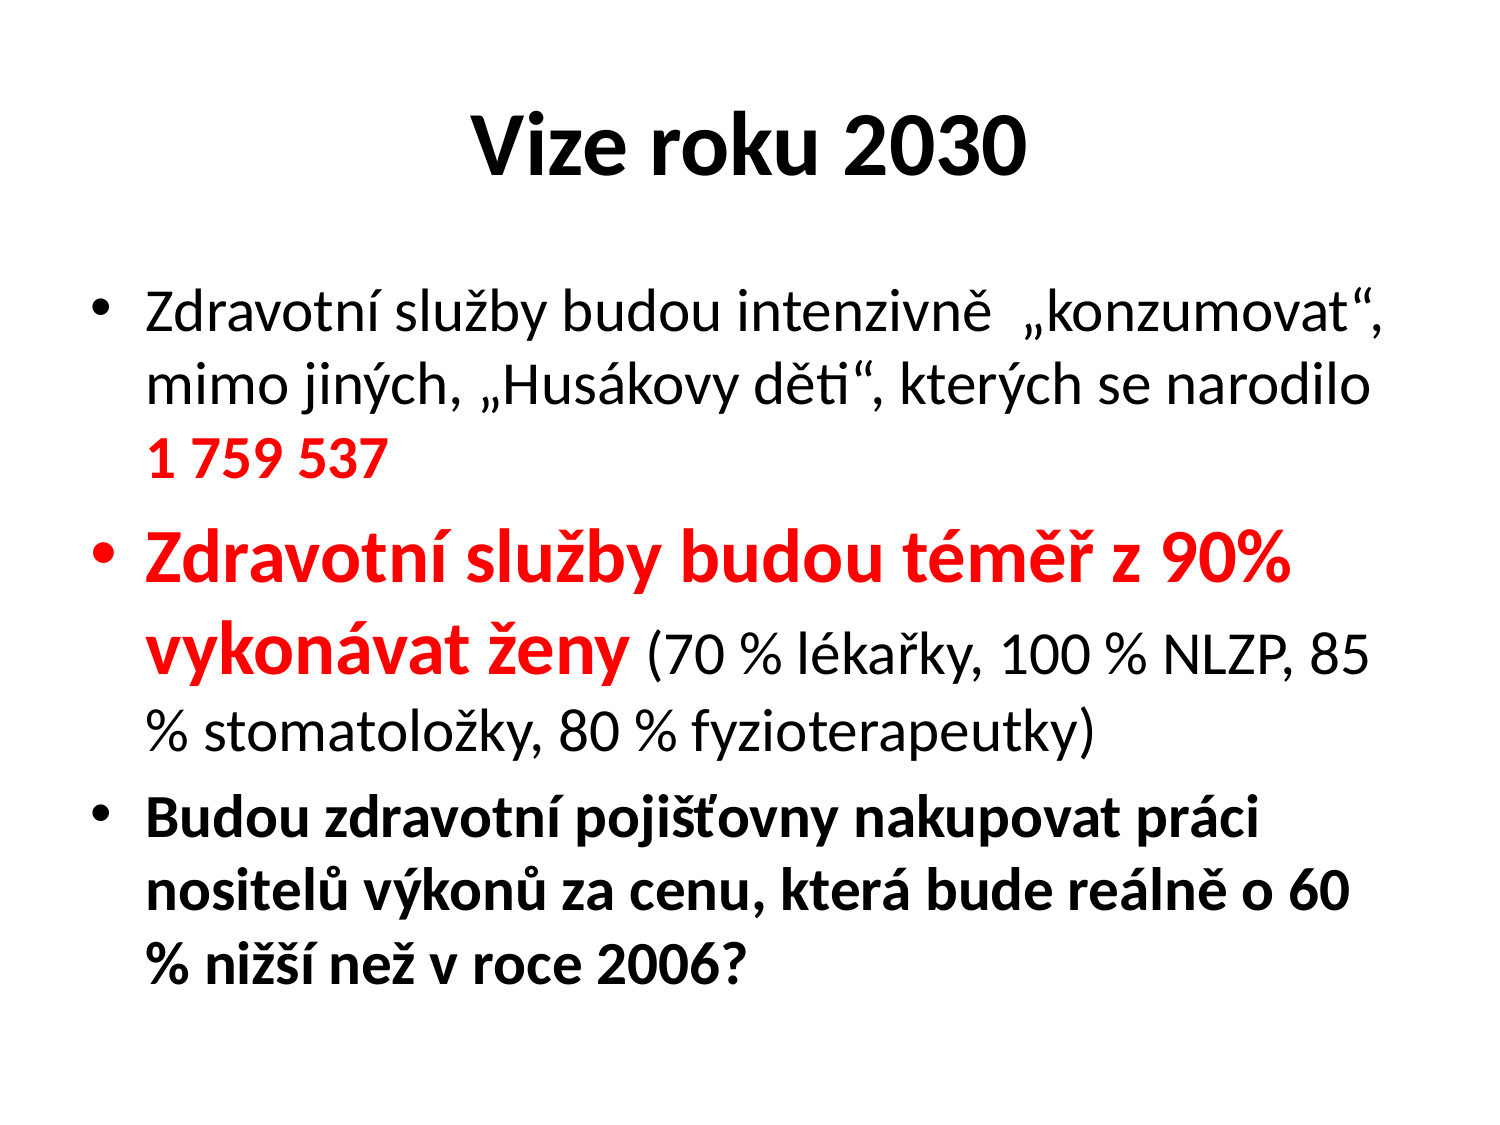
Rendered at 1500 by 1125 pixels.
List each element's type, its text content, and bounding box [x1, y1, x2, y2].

title Vize roku 2030 [75, 45, 1425, 233]
list Zdravotní služby budou intenzivně „konzumovat“, mimo jiných, „Husákovy děti“, kterých se narodilo 1 759 537 Zdravotní služby budou téměř z 90% vykonávat ženy (70 % lékařky, 100 % NLZP, 85 % stomatoložky, 80 % fyzioterapeutky) Budou zdravotní pojišťovny nakupovat práci nositelů výkonů za cenu, která bude reálně o 60 % nižší než v roce 2006? [75, 262, 1425, 1005]
